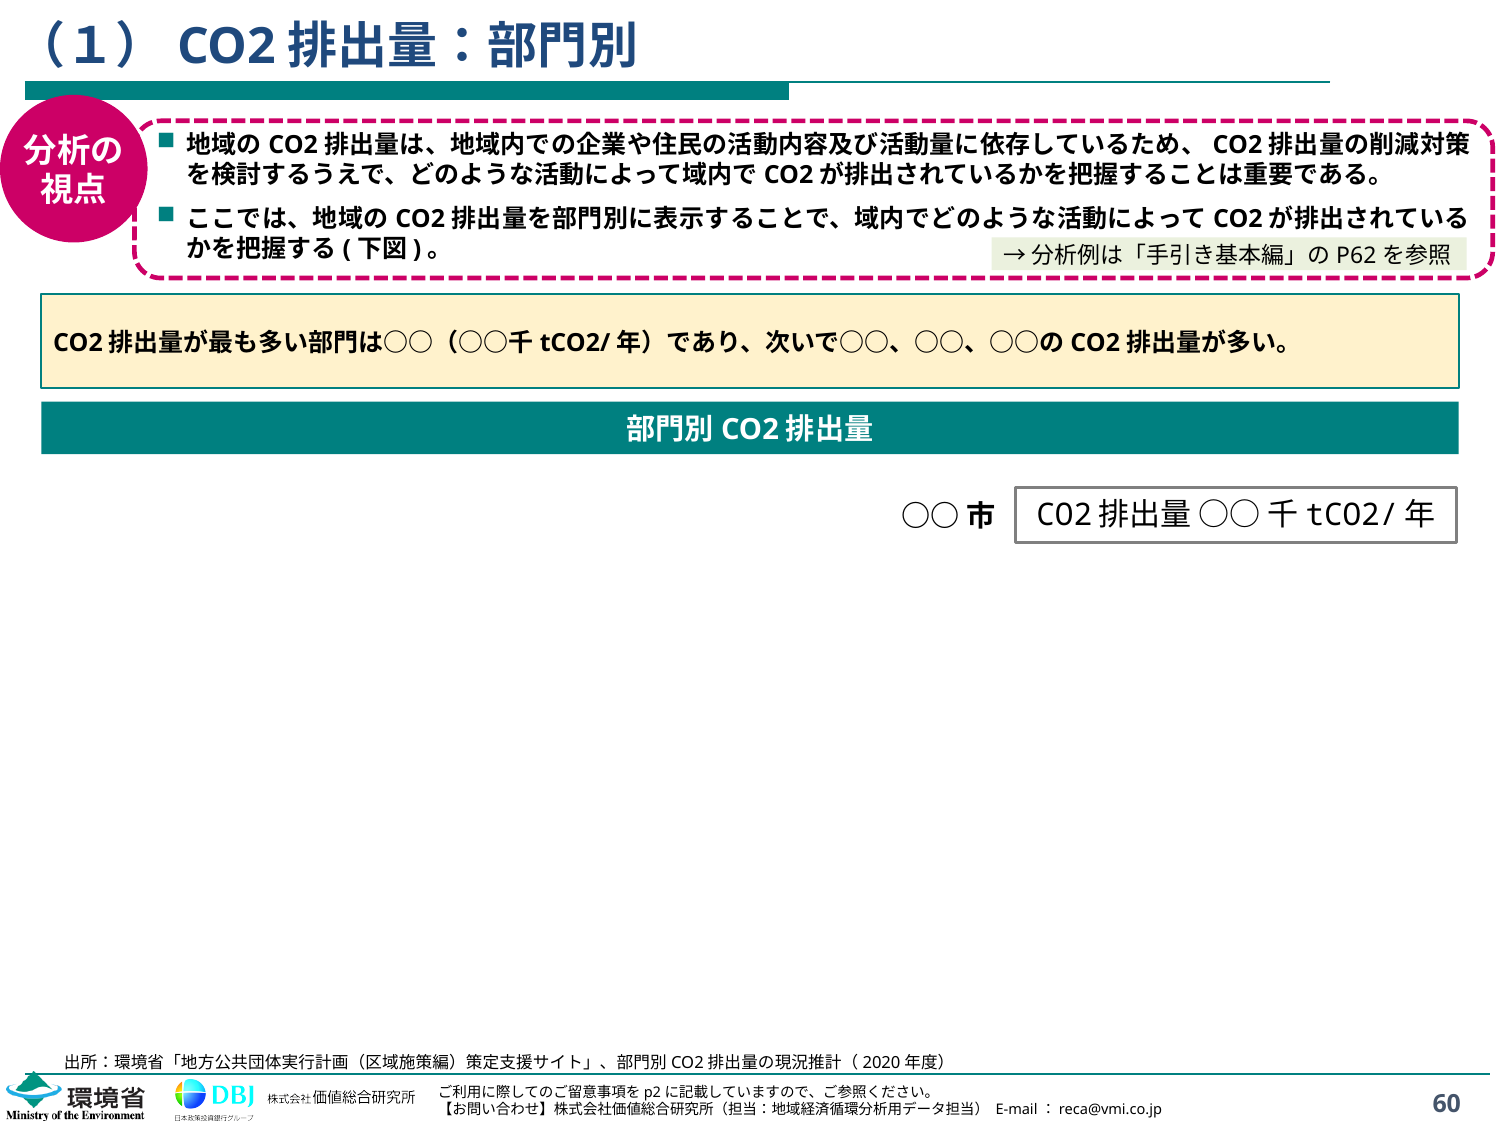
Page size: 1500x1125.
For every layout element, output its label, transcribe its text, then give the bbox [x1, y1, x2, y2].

text_box CO2排出量 ○○ 千tCO2/年 [1015, 487, 1457, 543]
text_box 出所：環境省「地方公共団体実行計画（区域施策編）策定支援サイト」、部門別CO2排出量の現況推計（2020年度） [49, 1044, 1467, 1080]
title （１）CO2排出量：部門別 [0, 0, 1304, 82]
picture [171, 1080, 419, 1125]
text_box 地域のCO2排出量は、地域内での企業や住民の活動内容及び活動量に依存しているため、CO2排出量の削減対策を検討するうえで、どのような活動によって域内でCO2が排出されているかを把握することは重要である。 ここでは、地域のCO2排出量を部門別に表示することで、域内でどのような活動によってCO2が排出されているかを把握する(下図)。 [134, 120, 1493, 279]
text_box 分析の 視点 [0, 94, 148, 243]
text_box 部門別CO2排出量 [41, 401, 1459, 455]
slide_number 60 [1393, 1079, 1500, 1122]
text_box →分析例は「手引き基本編」のP62を参照 [991, 237, 1467, 271]
text_box CO2排出量が最も多い部門は○○（○○千tCO2/年）であり、次いで○○、○○、○○のCO2排出量が多い。 [41, 293, 1459, 389]
picture [2, 1071, 148, 1125]
text_box ○○市 [886, 489, 1011, 540]
